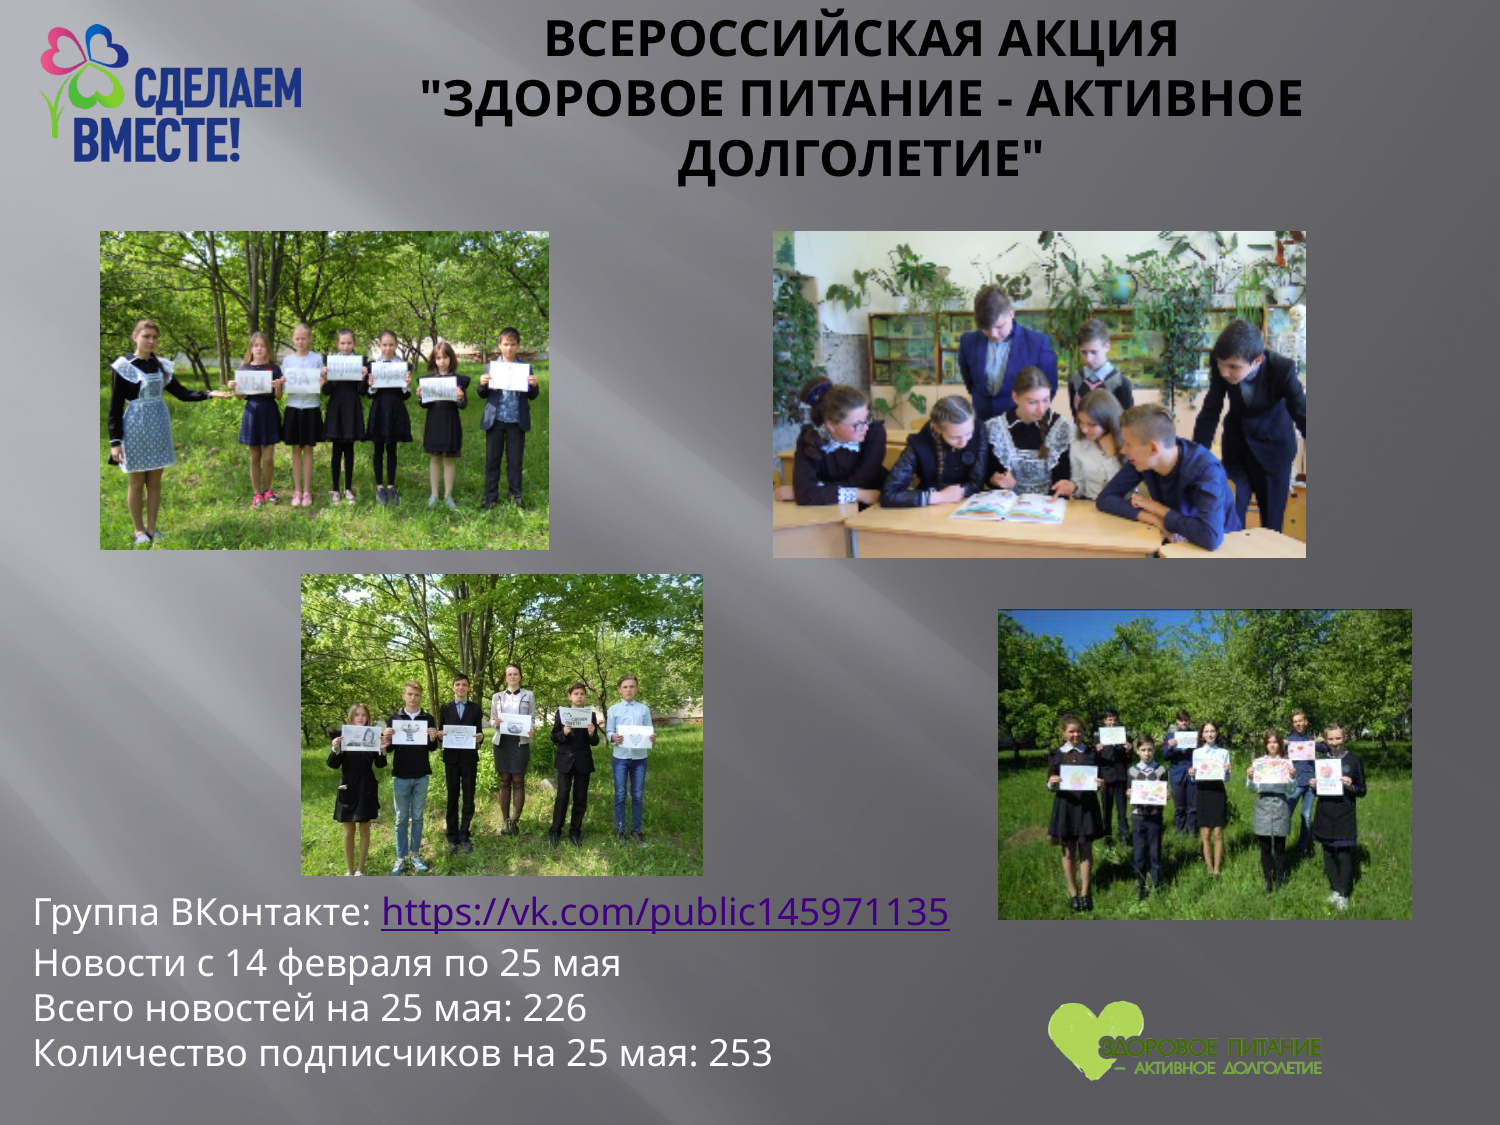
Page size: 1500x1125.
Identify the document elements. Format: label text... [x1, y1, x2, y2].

picture [99, 231, 550, 551]
picture [1033, 987, 1339, 1094]
picture [773, 231, 1306, 559]
picture [38, 24, 302, 162]
picture [997, 609, 1412, 920]
picture [300, 573, 703, 876]
text_box Группа ВКонтакте: https://vk.com/public145971135 Новости с 14 февраля по 25 мая Всего новостей на 25 мая: 226 Количество подписчиков на 25 мая: 253 [17, 881, 1131, 1082]
title ВСЕРОССИЙСКАЯ АКЦИЯ "ЗДОРОВОЕ ПИТАНИЕ - АКТИВНОЕ ДОЛГОЛЕТИЕ" [360, 0, 1364, 220]
